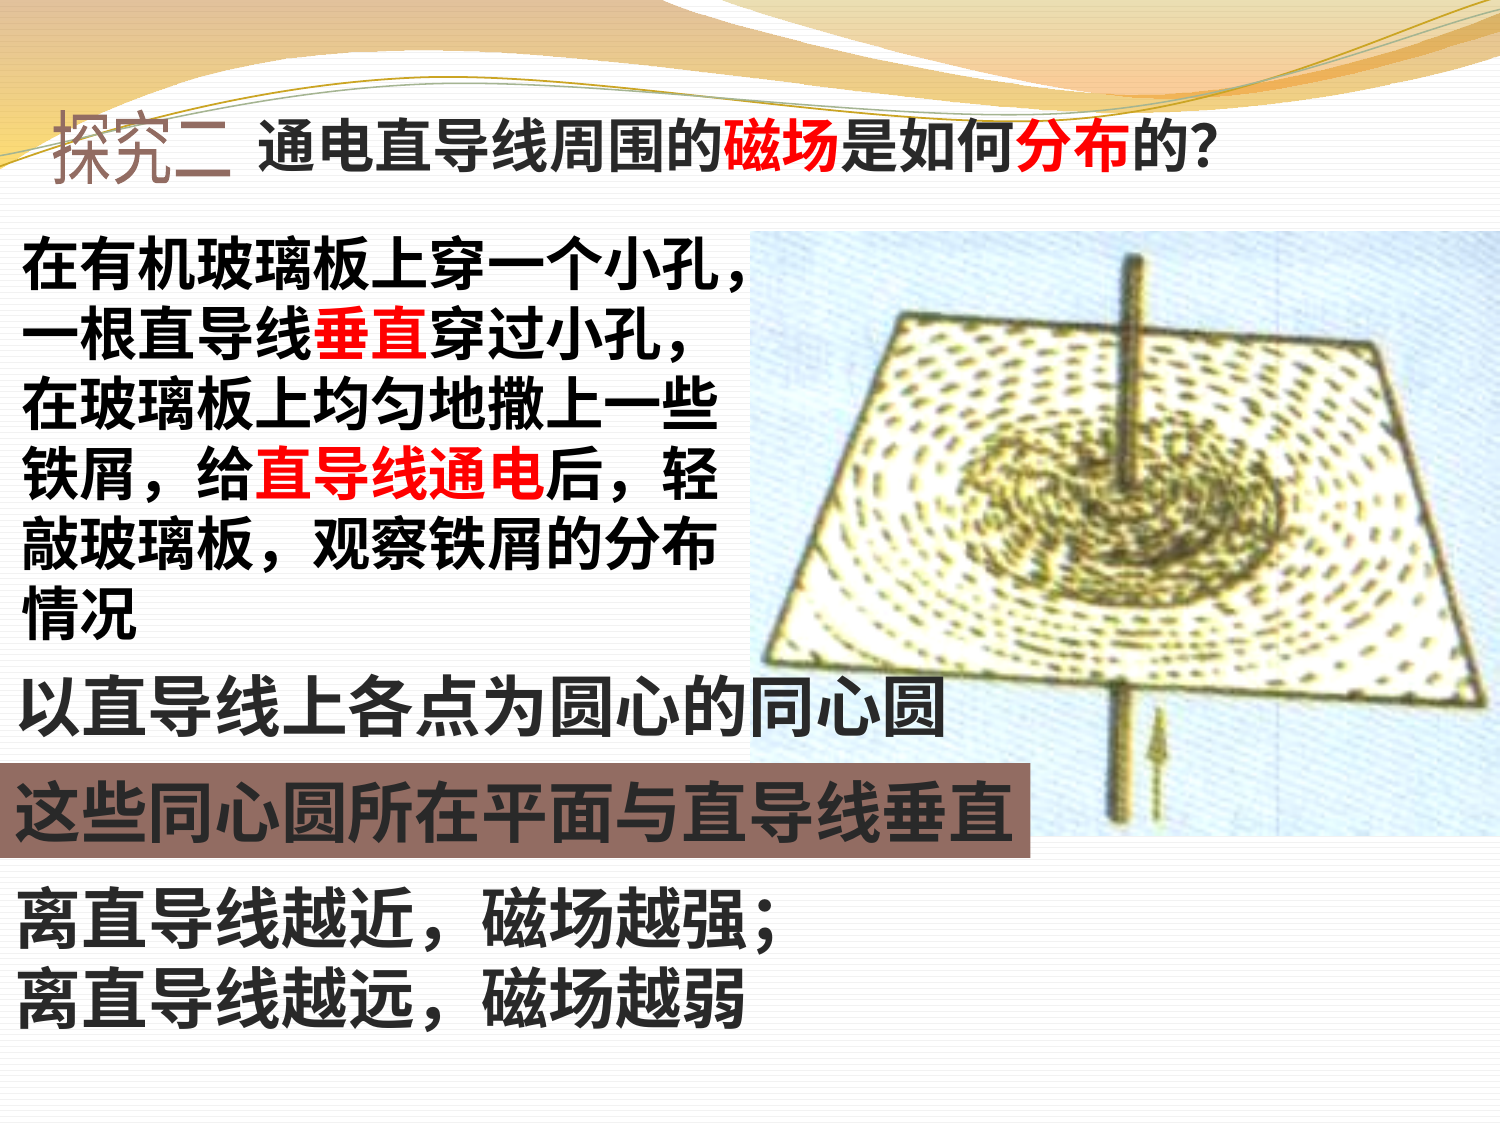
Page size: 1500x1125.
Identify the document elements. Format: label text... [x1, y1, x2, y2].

text_box 在有机玻璃板上穿一个小孔， 一根直导线垂直穿过小孔， 在玻璃板上均匀地撒上一些 铁屑，给直导线通电后，轻 敲玻璃板，观察铁屑的分布 情况 [6, 219, 794, 655]
text_box 通电直导线周围的磁场是如何分布的？ [243, 101, 1264, 187]
text_box 这些同心圆所在平面与直导线垂直 [0, 763, 1031, 858]
picture [749, 231, 1500, 836]
text_box 离直导线越近，磁场越强； 离直导线越远，磁场越弱 [0, 869, 831, 1045]
text_box 以直导线上各点为圆心的同心圆 [0, 656, 749, 752]
